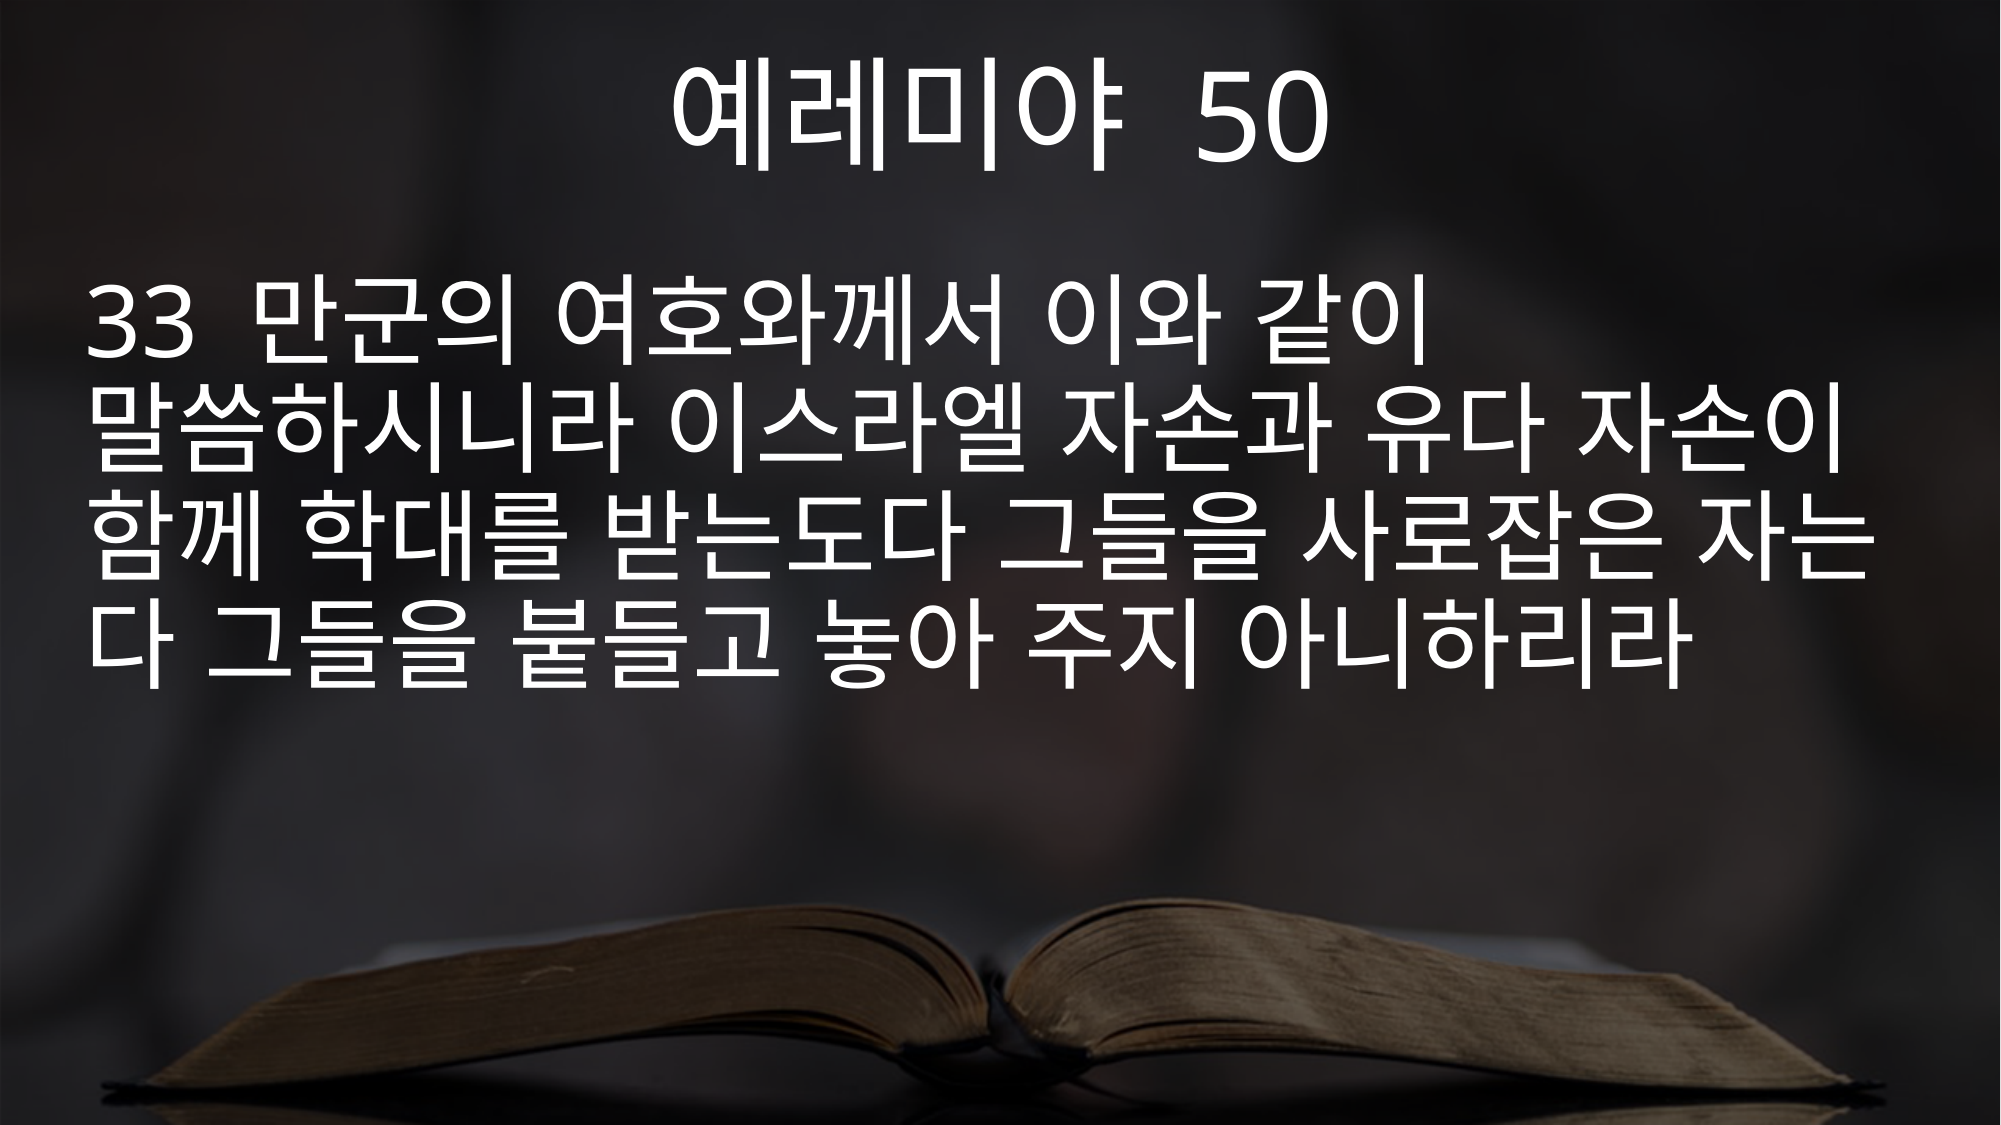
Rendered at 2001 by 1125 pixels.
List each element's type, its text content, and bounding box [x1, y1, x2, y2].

list 33 만군의 여호와께서 이와 같이 말씀하시니라 이스라엘 자손과 유다 자손이 함께 학대를 받는도다 그들을 사로잡은 자는 다 그들을 붙들고 놓아 주지 아니하리라 [69, 263, 1953, 423]
footer 예레미야 50 [0, 32, 2000, 192]
picture [0, 0, 2001, 1125]
